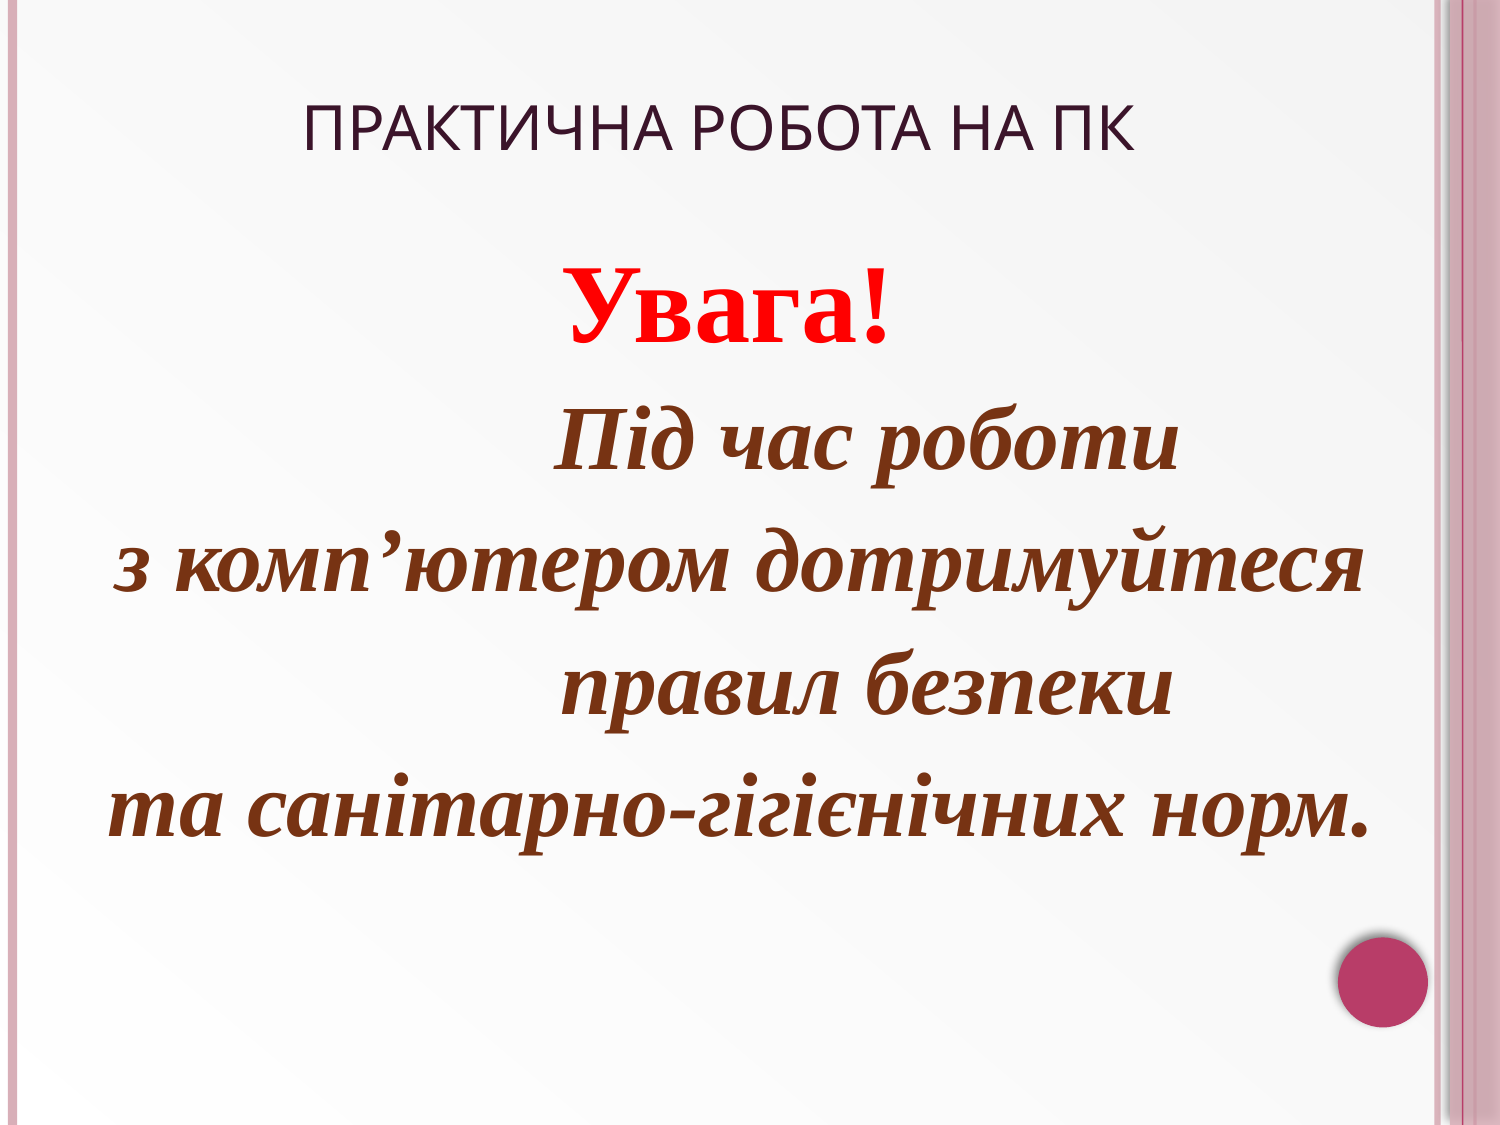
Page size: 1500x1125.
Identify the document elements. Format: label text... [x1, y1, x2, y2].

list Увага! Під час роботи з комп’ютером дотримуйтеся правил безпеки та санітарно-гігієнічних норм. [70, 222, 1414, 961]
title Практична робота на ПК [41, 0, 1397, 171]
